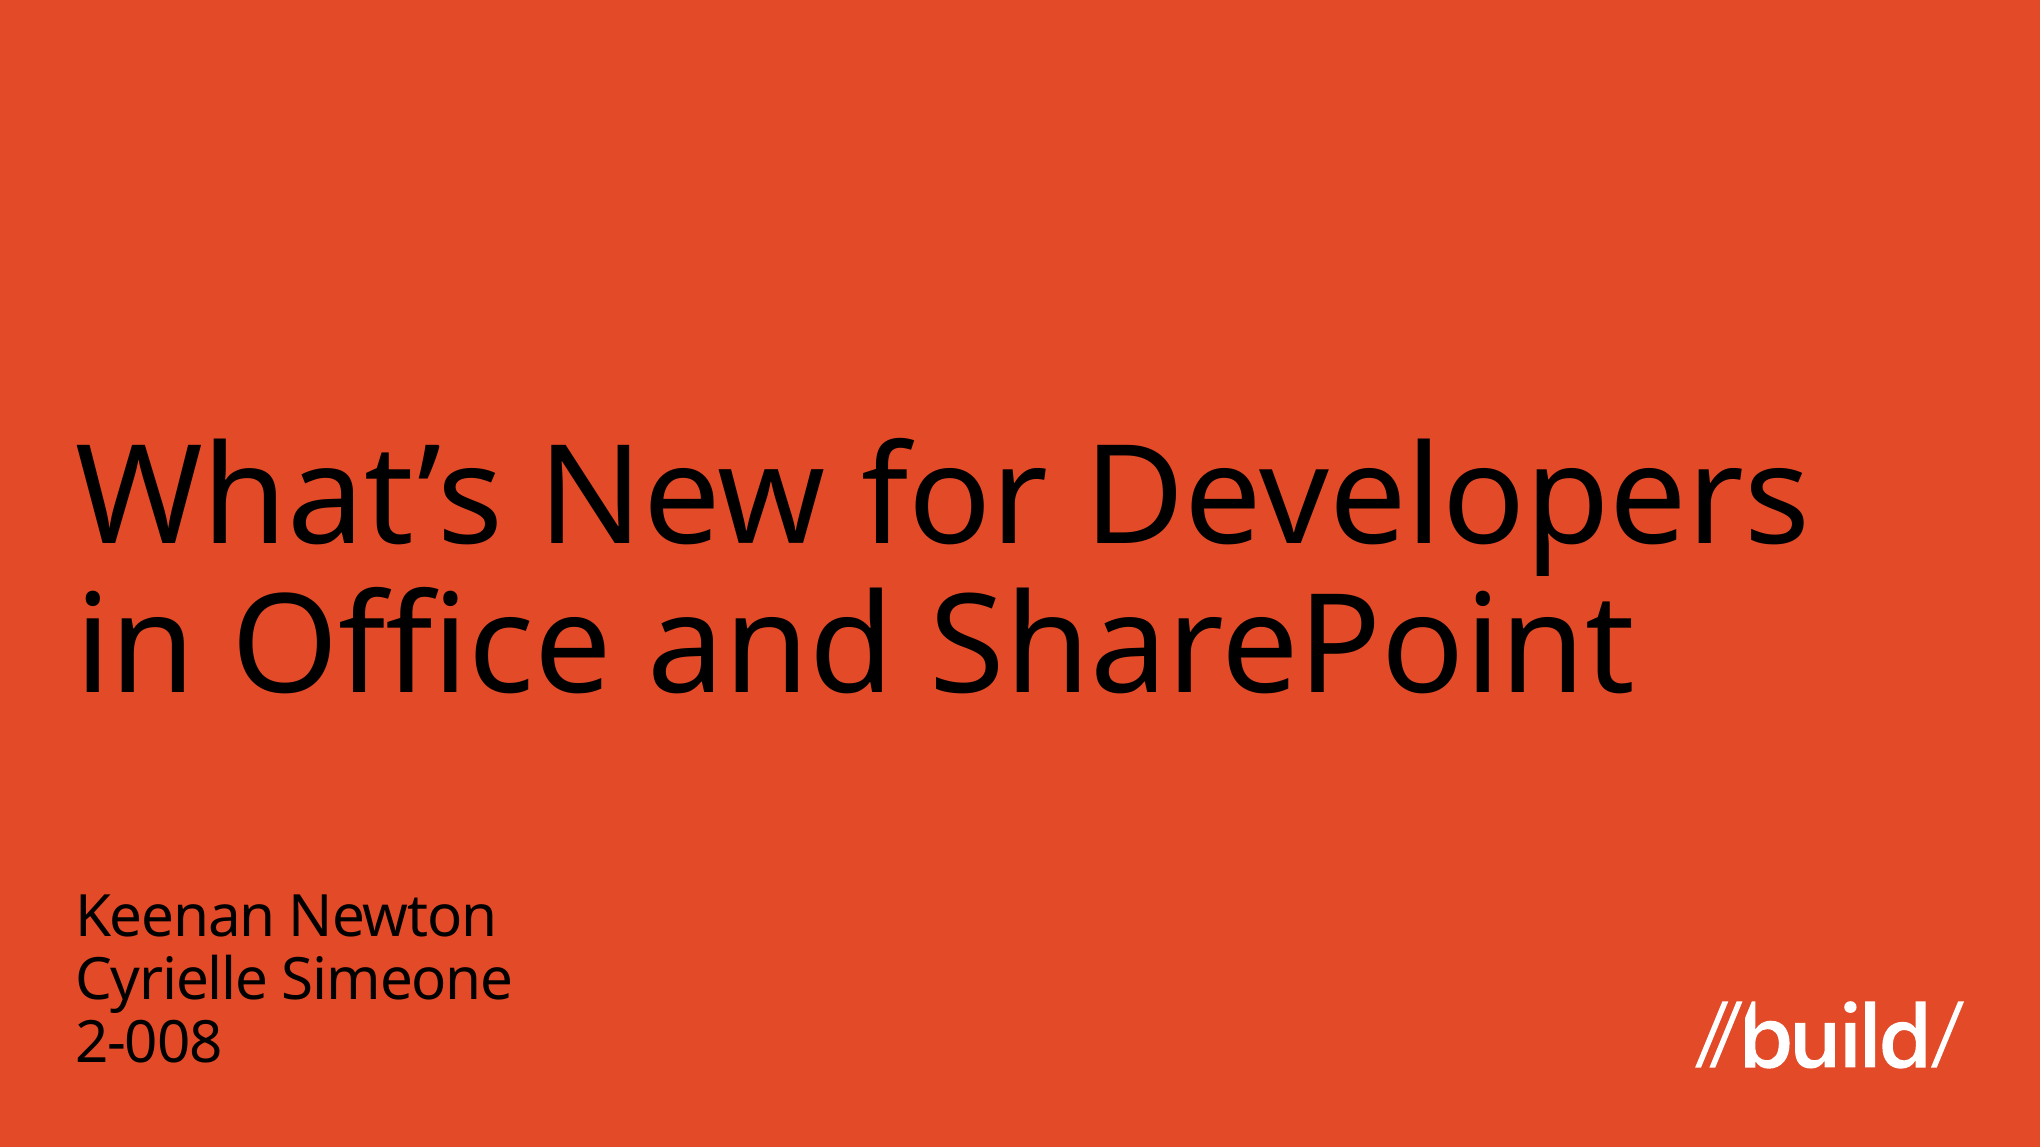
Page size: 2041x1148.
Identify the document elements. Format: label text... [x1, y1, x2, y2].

subtitle Keenan Newton Cyrielle Simeone 2-008 [45, 948, 1246, 1099]
title What’s New for Developers in Office and SharePoint [45, 498, 1996, 649]
